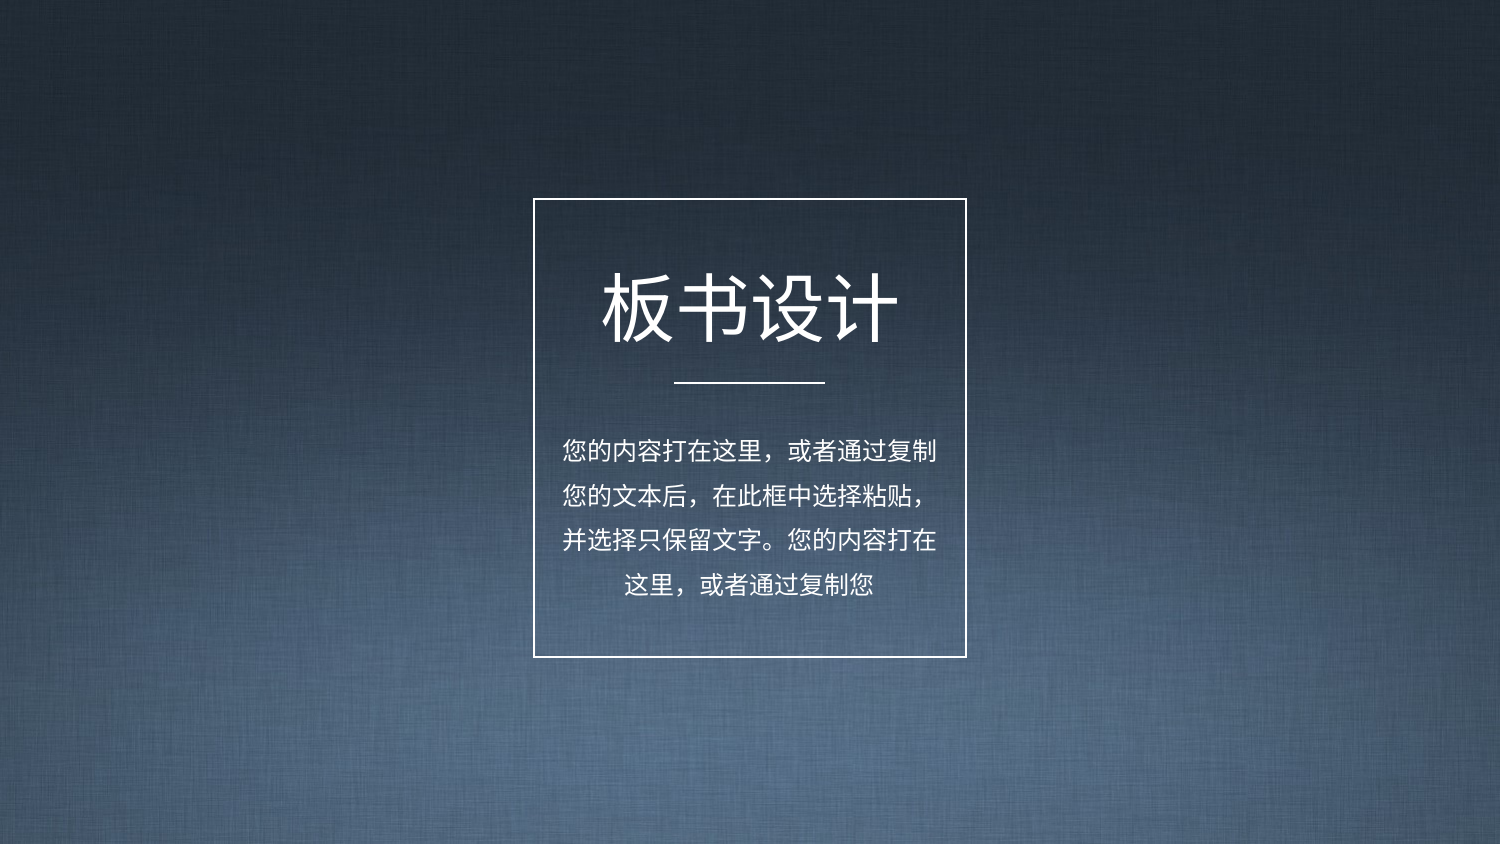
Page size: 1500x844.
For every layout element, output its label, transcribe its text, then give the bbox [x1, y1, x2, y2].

text_box [533, 360, 967, 658]
text_box 板书设计 [464, 254, 1036, 360]
text_box 您的内容打在这里，或者通过复制您的文本后，在此框中选择粘贴，并选择只保留文字。您的内容打在这里，或者通过复制您 [540, 412, 960, 608]
text_box [533, 198, 967, 254]
picture [0, 0, 1500, 844]
